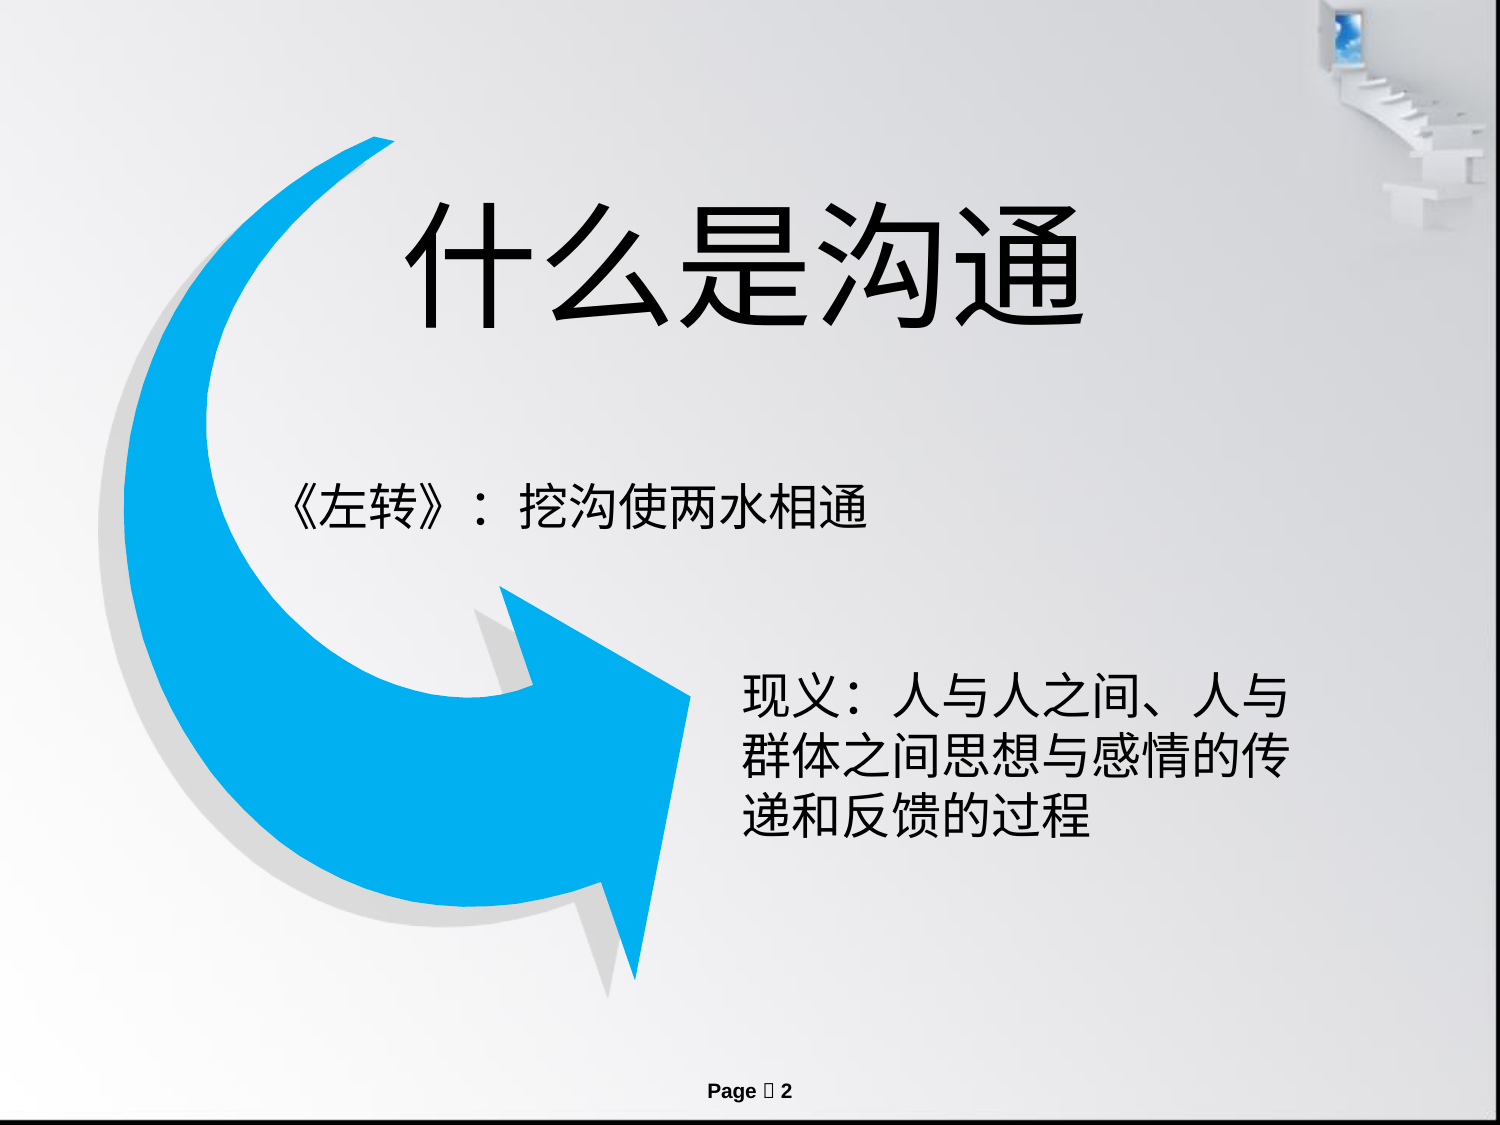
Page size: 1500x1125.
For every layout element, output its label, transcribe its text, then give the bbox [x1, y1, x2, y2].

text_box [123, 136, 691, 980]
text_box 现义：人与人之间、人与群体之间思想与感情的传递和反馈的过程 [726, 656, 1353, 852]
text_box 《左转》：挖沟使两水相通 [253, 467, 1099, 543]
text_box 什么是沟通 [371, 172, 1118, 353]
picture [0, 0, 1500, 1125]
